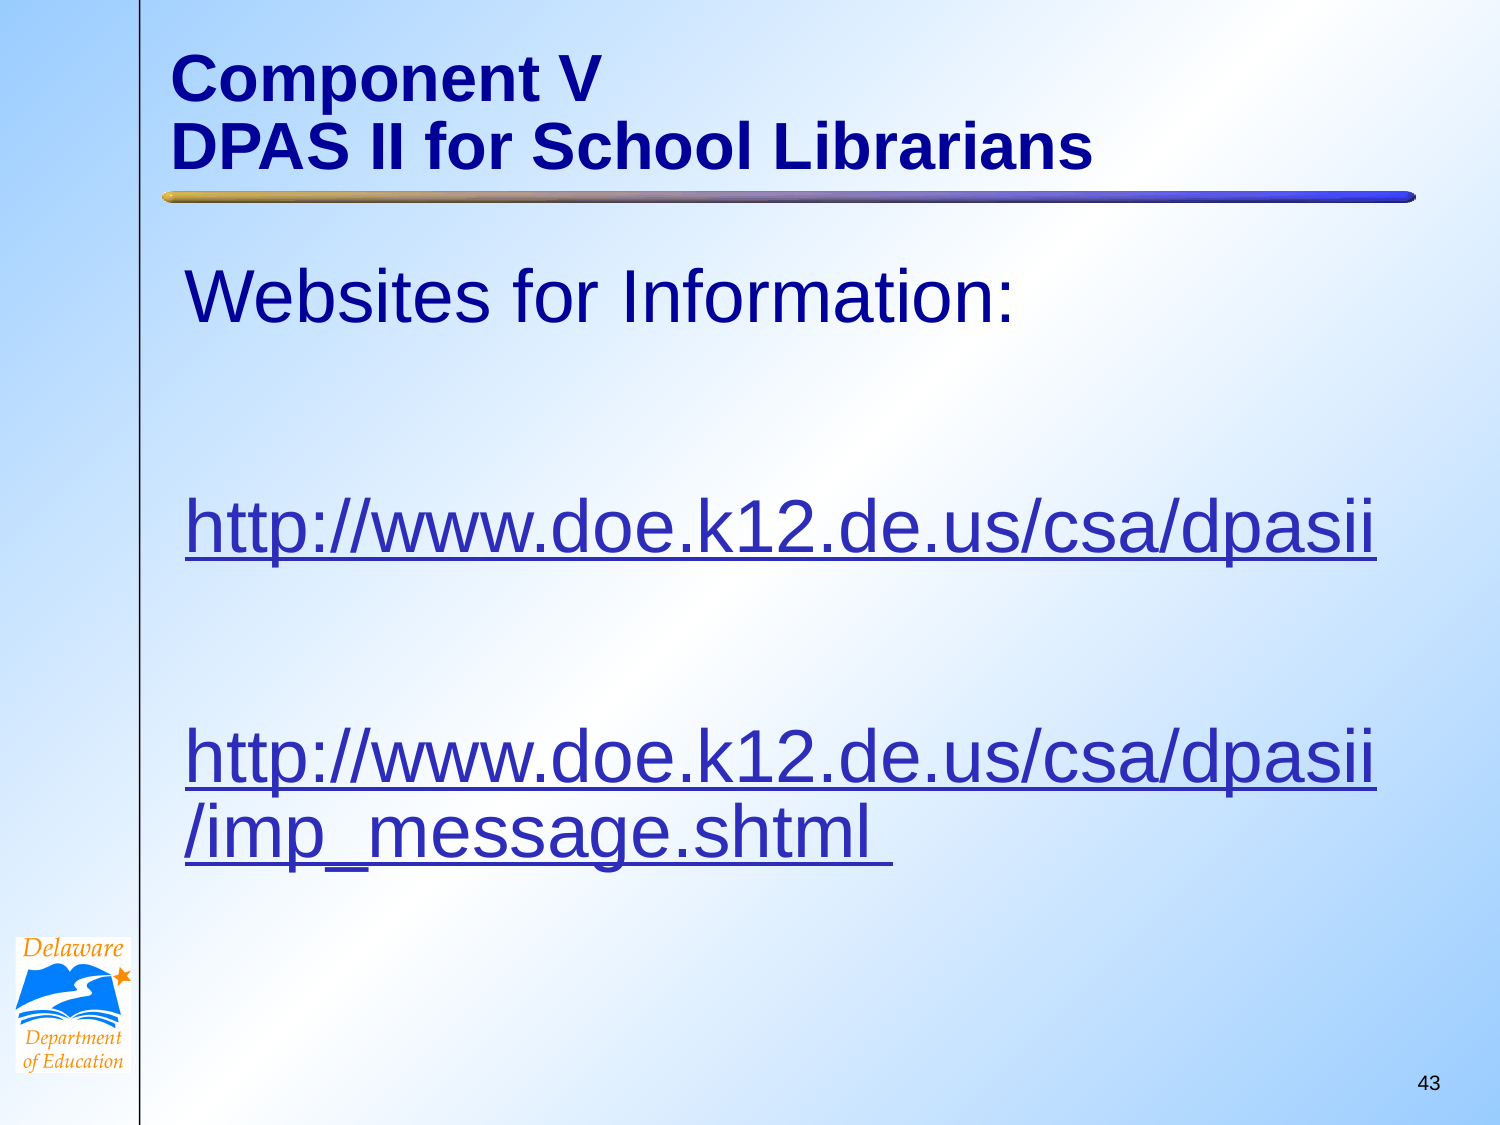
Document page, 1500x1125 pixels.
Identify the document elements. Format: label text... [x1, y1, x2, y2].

list Websites for Information: http://www.doe.k12.de.us/csa/dpasii http://www.doe.k12.de.us/csa/dpasii/imp_message.shtml [169, 239, 1409, 965]
slide_number 42 [1142, 1054, 1456, 1110]
picture [152, 189, 1425, 204]
picture [15, 937, 131, 1073]
title Component V DPAS II for School Librarians [162, 27, 1453, 191]
